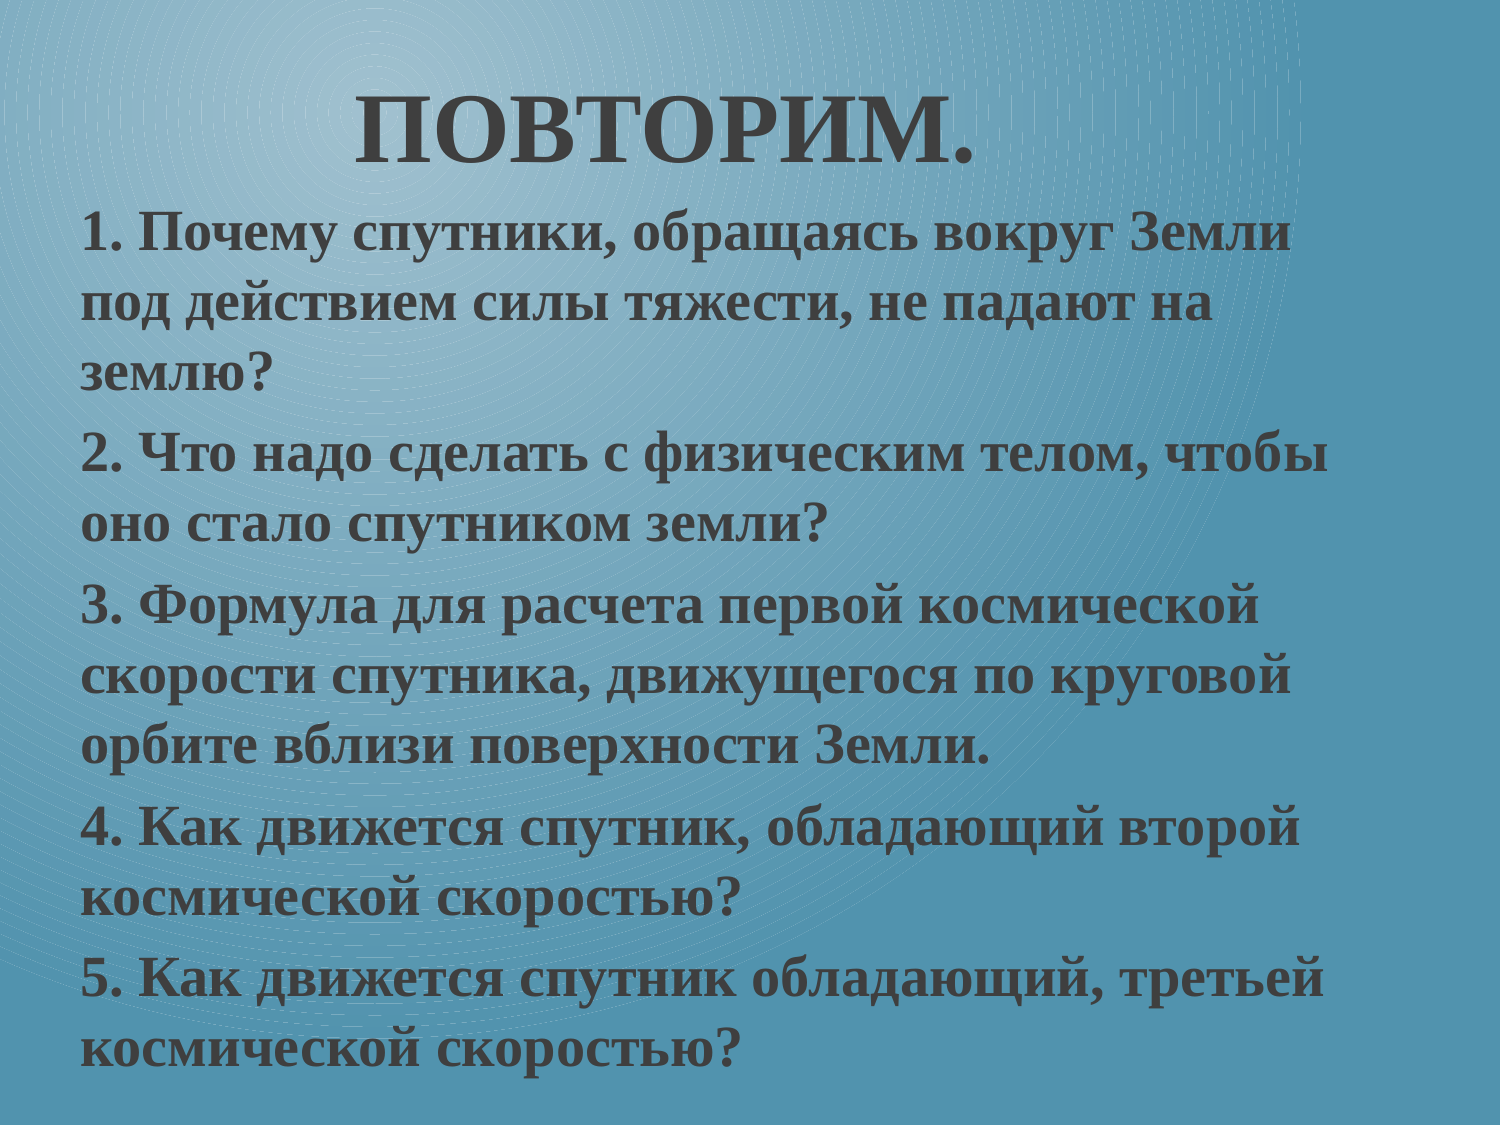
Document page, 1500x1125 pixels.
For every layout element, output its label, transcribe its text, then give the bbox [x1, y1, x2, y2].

list 1. Почему спутники, обращаясь вокруг Земли под действием силы тяжести, не падают на землю? 2. Что надо сделать с физическим телом, чтобы оно стало спутником земли? 3. Формула для расчета первой космической скорости спутника, движущегося по круговой орбите вблизи поверхности Земли. 4. Как движется спутник, обладающий второй космической скоростью? 5. Как движется спутник обладающий, третьей космической скоростью? [64, 184, 1412, 917]
title Повторим. [159, 54, 1172, 184]
